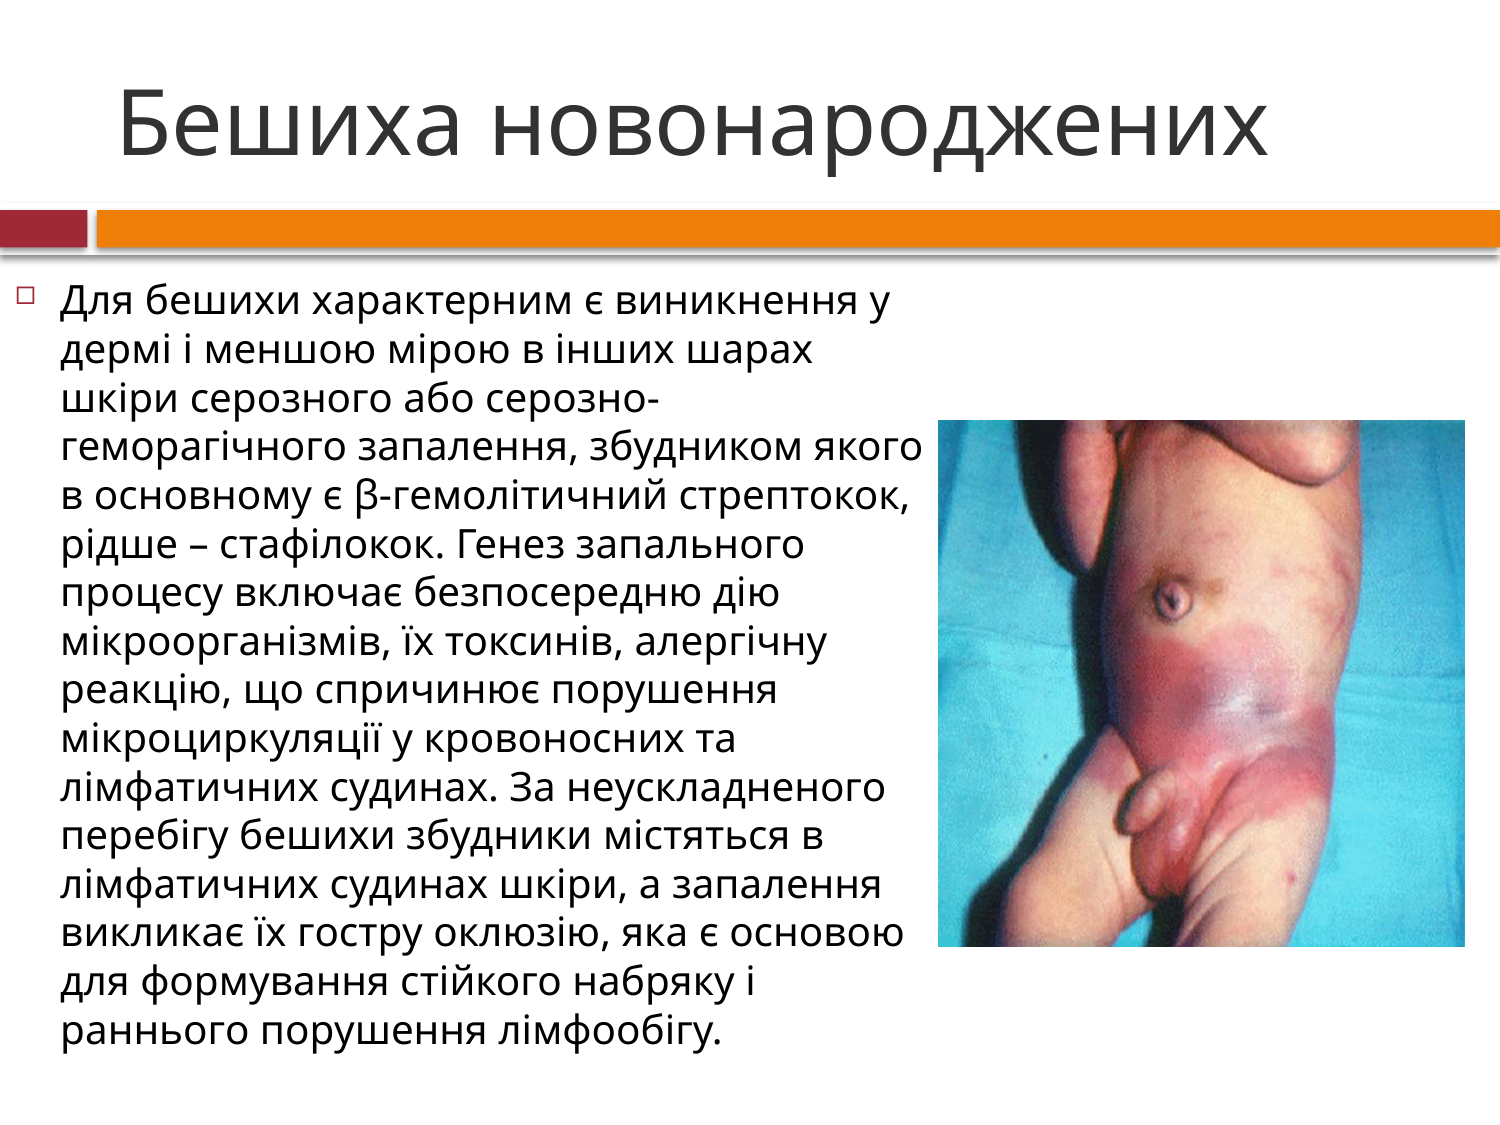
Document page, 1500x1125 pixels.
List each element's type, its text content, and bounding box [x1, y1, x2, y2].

picture [938, 420, 1466, 947]
list Для бешихи характерним є виникнення у дермі і меншою мірою в інших шарах шкіри серозного або серозно-геморагічного запалення, збудником якого в основному є β-гемолітичний стрептокок, рідше – стафілокок. Генез запального процесу включає безпосередню дію мікроорганізмів, їх токсинів, алергічну реакцію, що спричинює порушення мікроциркуляції у кровоносних та лімфатичних судинах. За неускладненого перебігу бешихи збудники містяться в лімфатичних судинах шкіри, а запалення викликає їх гостру оклюзію, яка є основою для формування стійкого набряку і раннього порушення лімфообігу. [0, 267, 951, 1064]
title Бешиха новонароджених [100, 37, 1438, 200]
